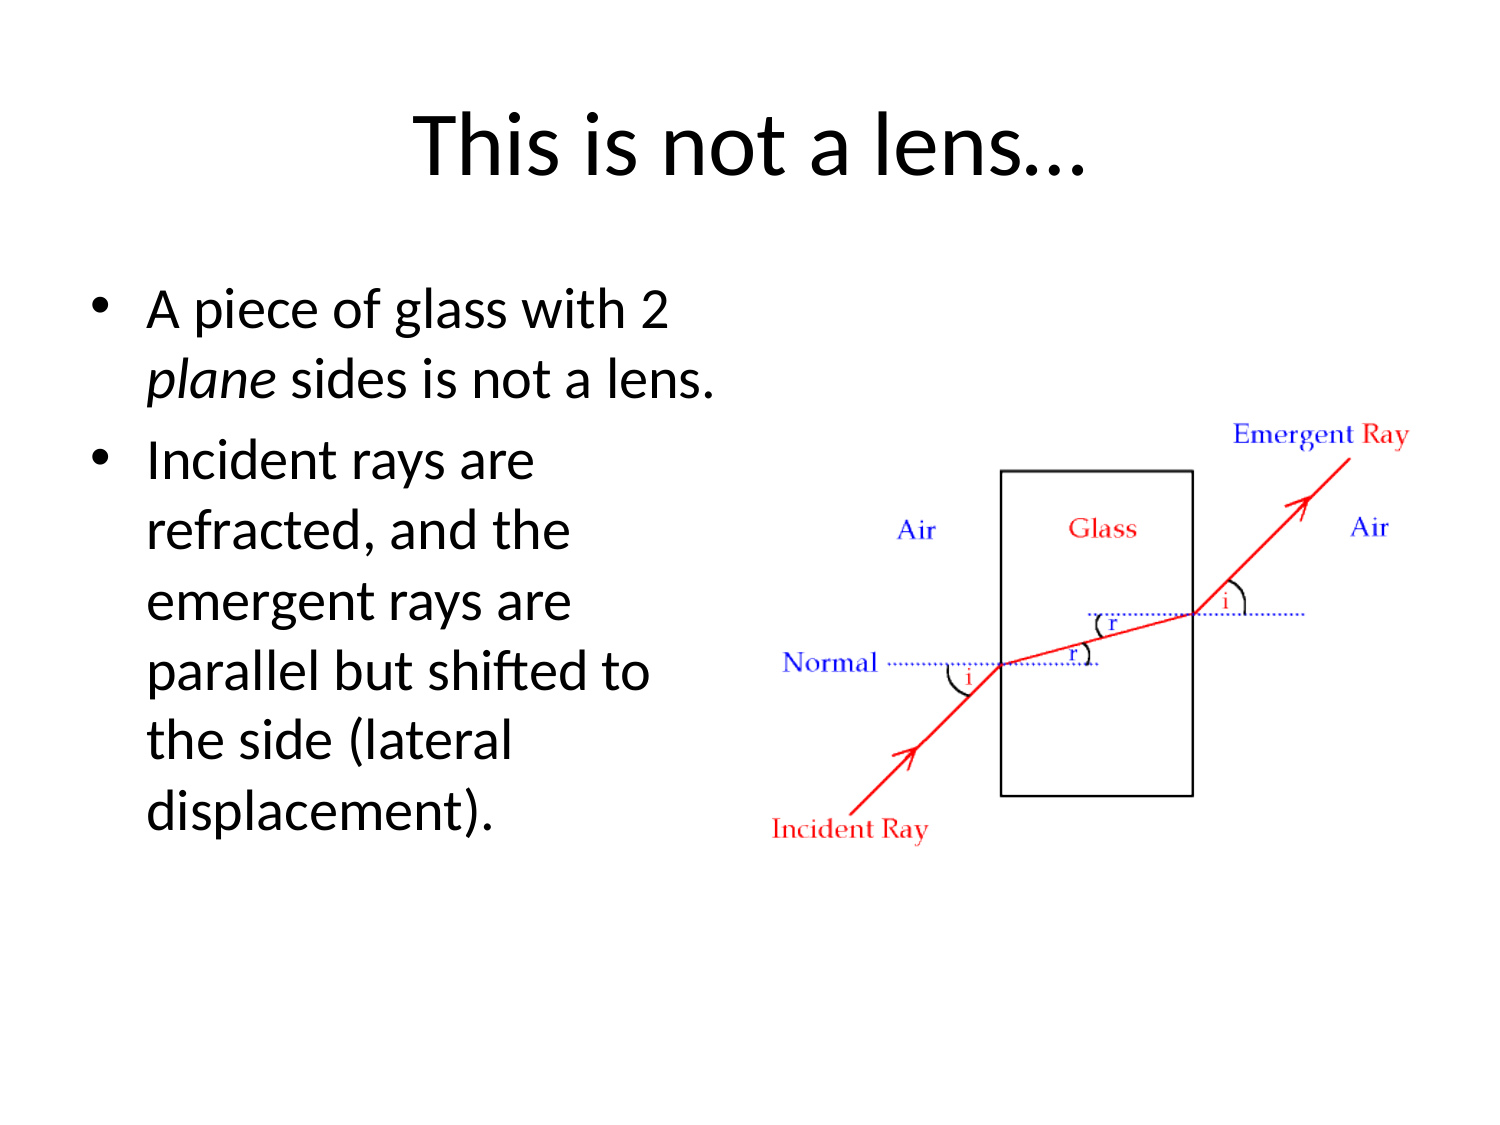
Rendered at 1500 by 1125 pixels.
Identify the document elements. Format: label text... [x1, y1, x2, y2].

list A piece of glass with 2 plane sides is not a lens. Incident rays are refracted, and the emergent rays are parallel but shifted to the side (lateral displacement). [75, 262, 738, 1005]
title This is not a lens… [75, 45, 1425, 233]
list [762, 262, 1426, 1006]
